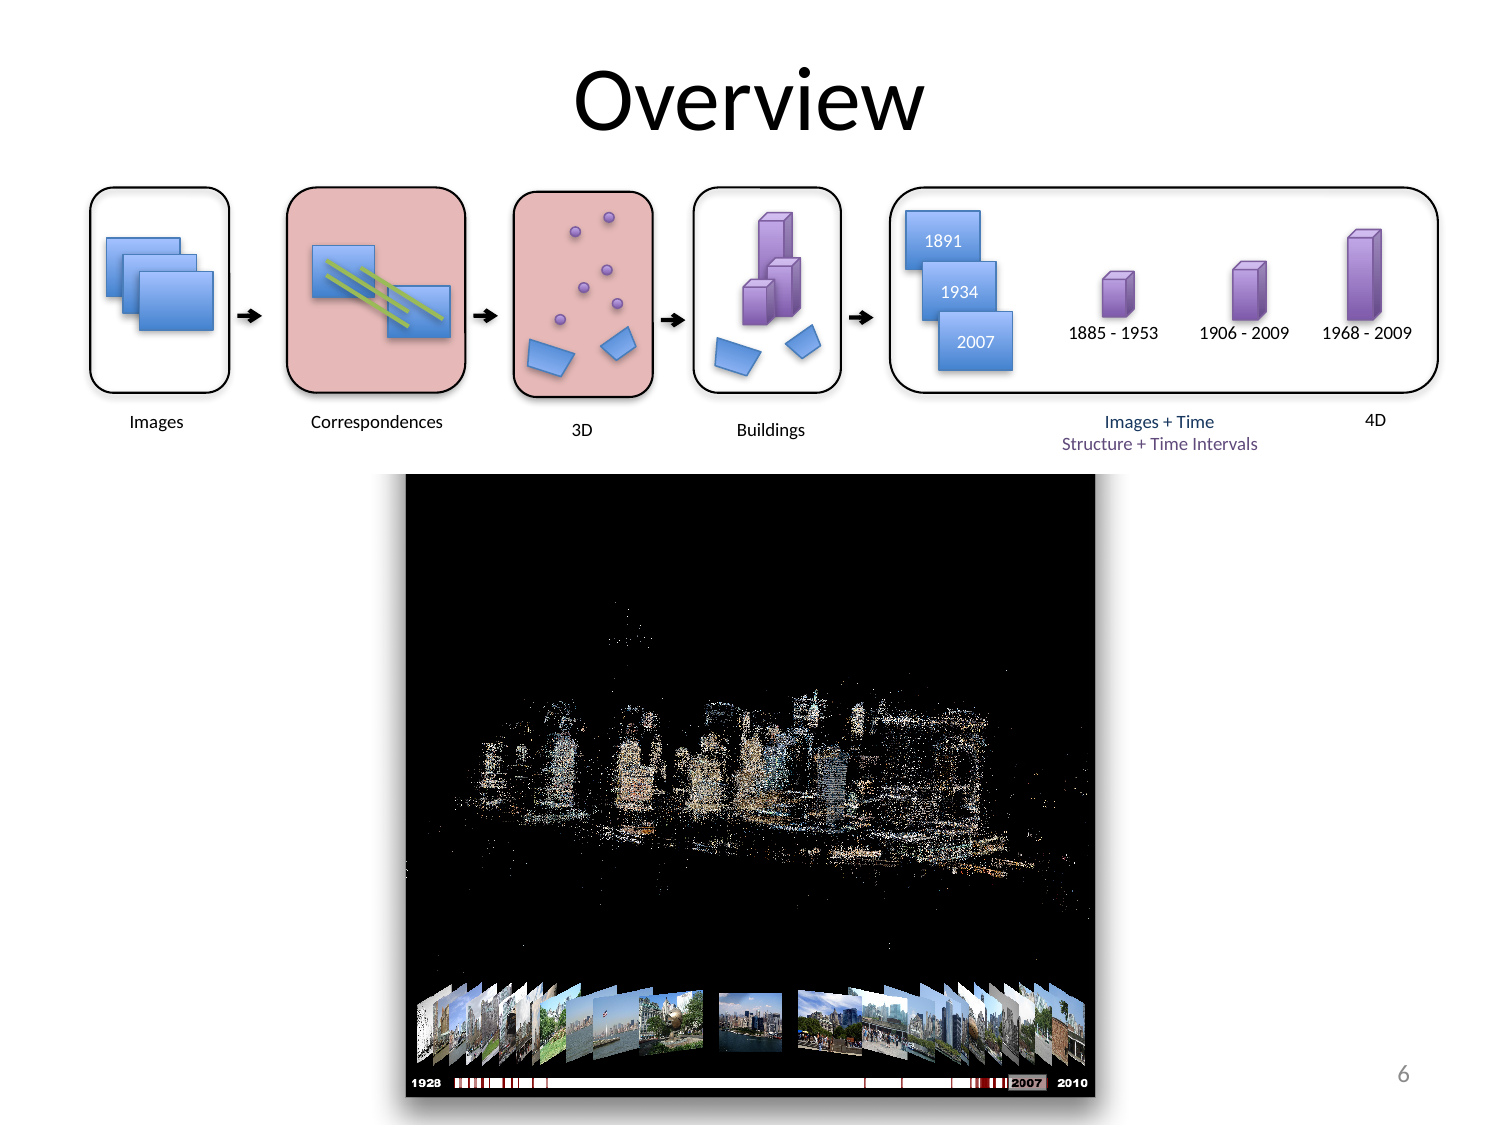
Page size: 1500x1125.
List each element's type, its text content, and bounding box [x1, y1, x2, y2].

title Overview [75, 0, 1425, 188]
text_box Buildings [722, 410, 850, 448]
text_box [758, 211, 793, 277]
text_box [1232, 260, 1267, 313]
text_box [122, 254, 197, 314]
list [367, 474, 1133, 1125]
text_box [312, 245, 451, 338]
text_box 2010 [747, 281, 770, 286]
text_box 1977 [1237, 263, 1262, 268]
text_box [1101, 270, 1135, 313]
text_box 2007 [938, 311, 1013, 371]
text_box 1968 [1107, 273, 1130, 278]
text_box 1934 [922, 261, 997, 321]
text_box [512, 190, 654, 398]
text_box [139, 271, 214, 331]
text_box 4D [1350, 400, 1422, 438]
text_box [692, 188, 842, 394]
text_box [89, 188, 231, 394]
text_box Images + Time Structure + Time Intervals [1012, 401, 1307, 462]
text_box [766, 257, 802, 318]
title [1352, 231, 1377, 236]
text_box [889, 188, 1439, 394]
slide_number 6 [1138, 1042, 1425, 1103]
text_box Correspondences [296, 402, 475, 440]
text_box 1906 - 2009 [1184, 313, 1307, 351]
text_box Images [114, 402, 205, 440]
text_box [762, 214, 788, 220]
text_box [524, 212, 638, 373]
text_box [106, 237, 181, 297]
text_box 1968 - 2009 [1307, 313, 1438, 351]
text_box [1347, 228, 1382, 313]
text_box [784, 324, 822, 360]
text_box 3D [556, 410, 647, 448]
text_box 1930 [771, 259, 796, 265]
text_box [286, 188, 467, 394]
text_box [742, 278, 776, 326]
text_box 1885 - 1953 [1053, 313, 1184, 351]
text_box 1891 [905, 210, 981, 270]
text_box [714, 337, 762, 377]
